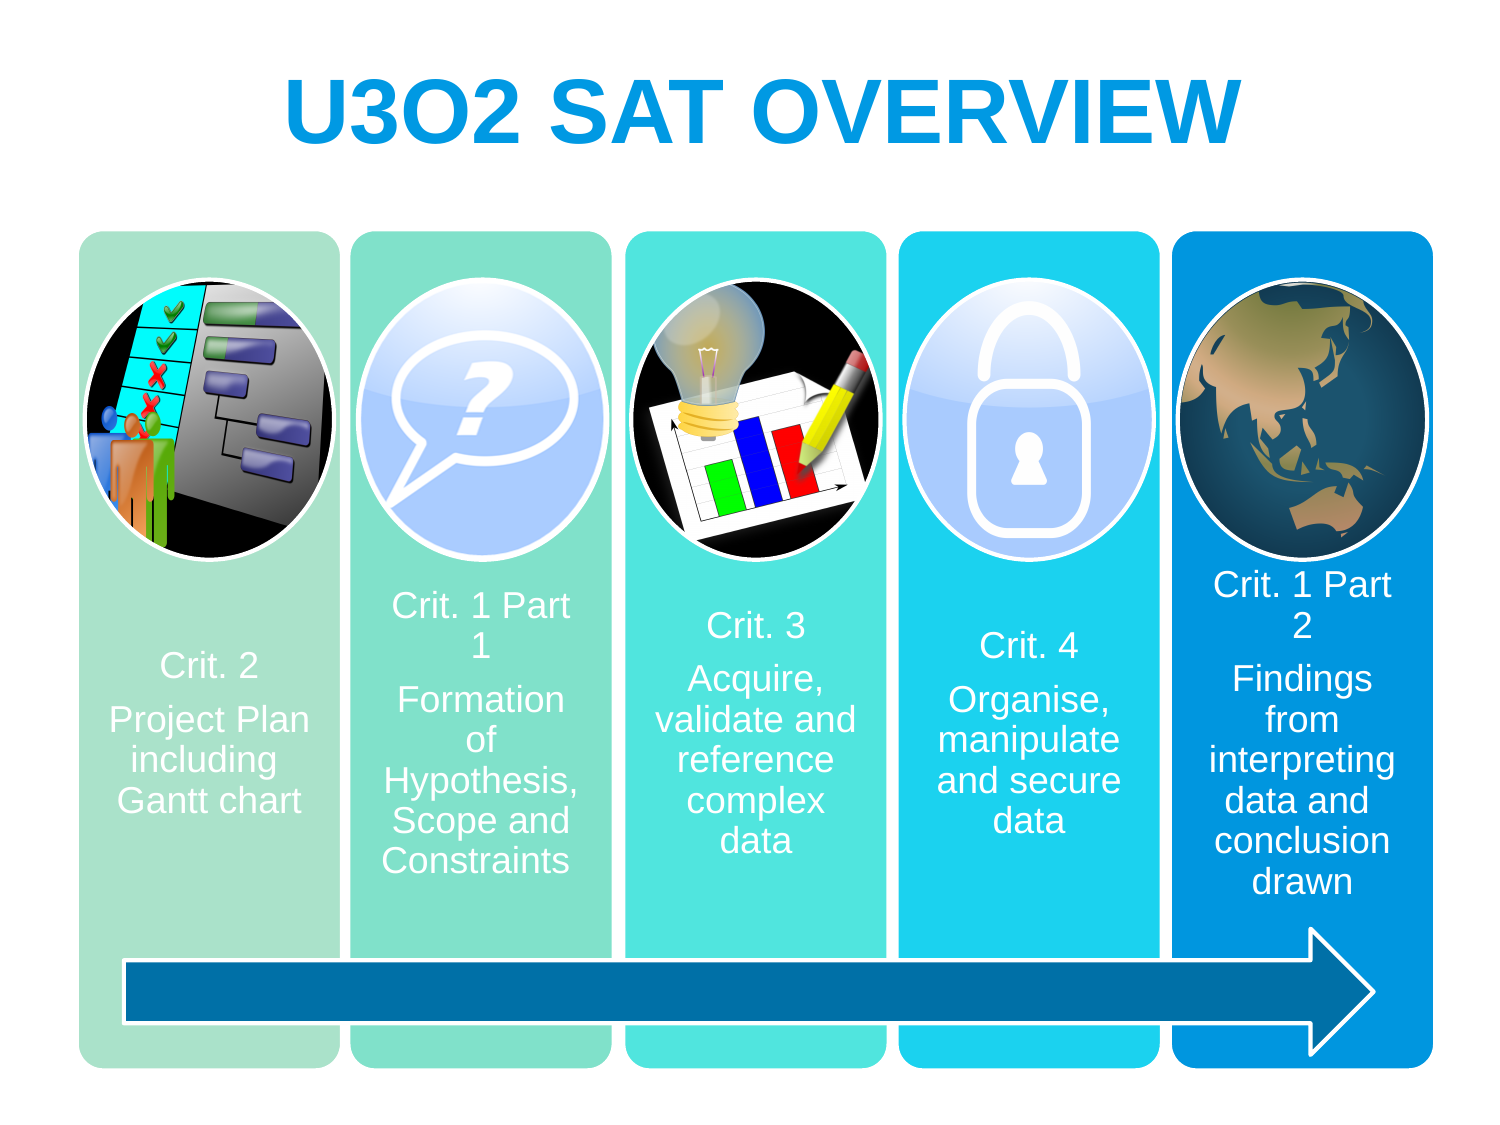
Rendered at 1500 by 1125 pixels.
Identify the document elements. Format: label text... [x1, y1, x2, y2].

title U3O2 SAT OVERVIEW [88, 54, 1439, 160]
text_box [76, 228, 1436, 1071]
